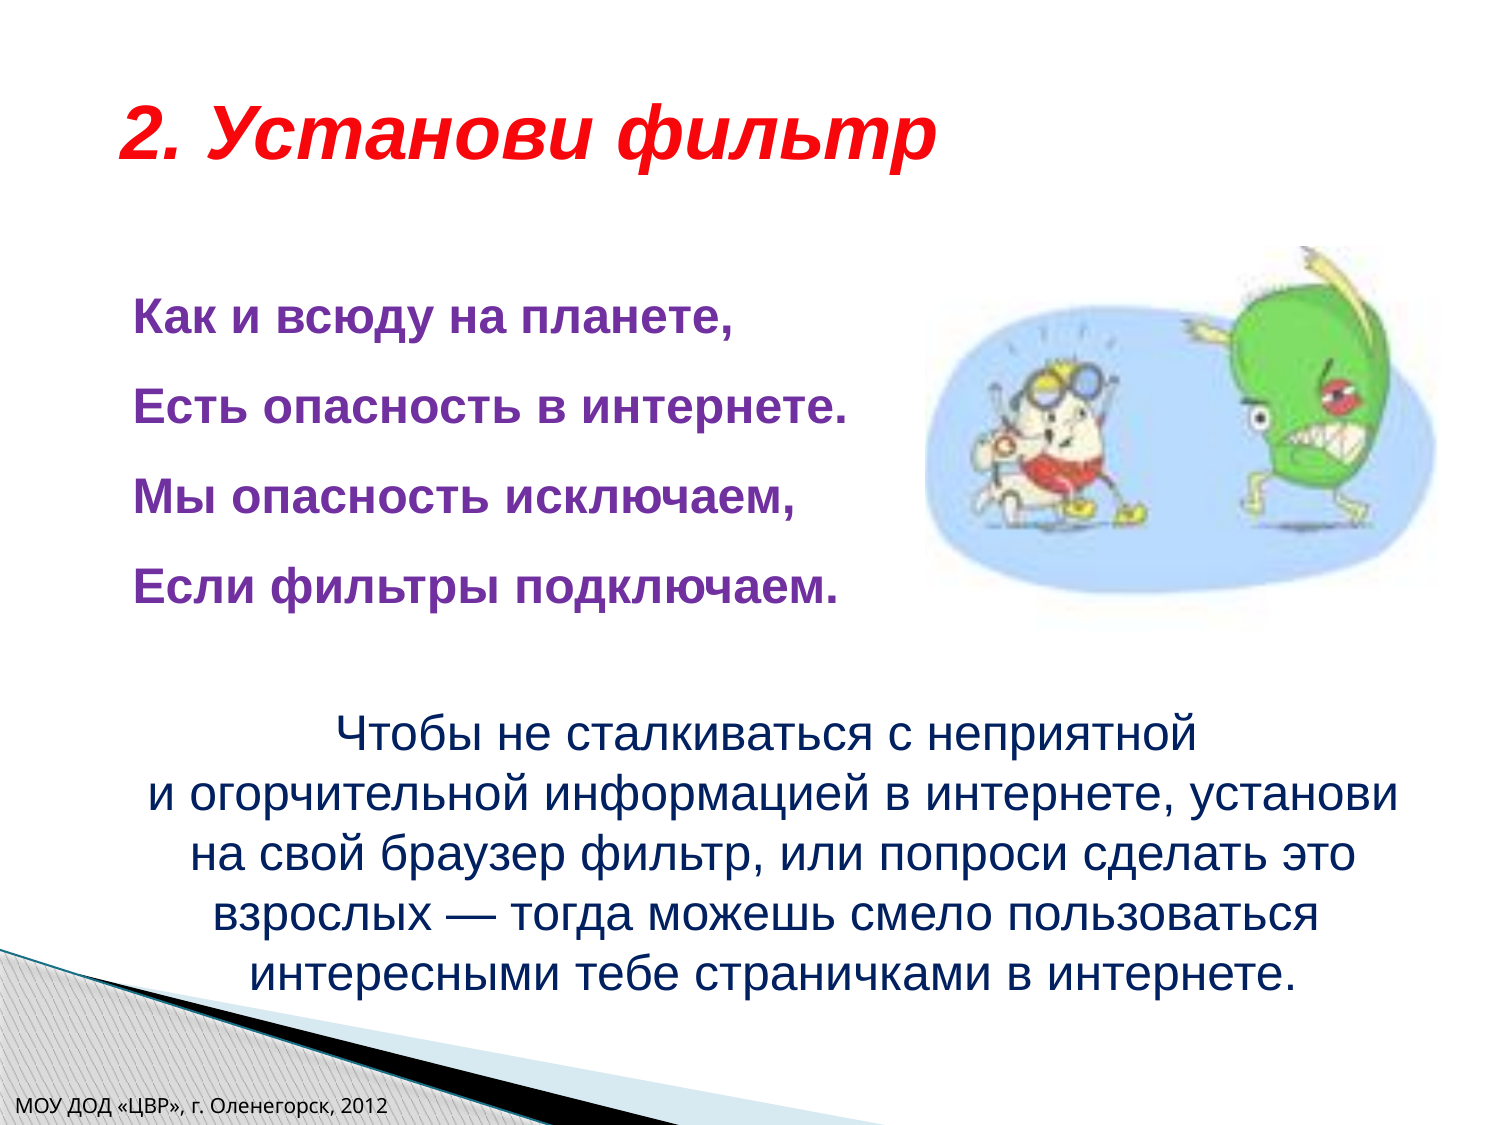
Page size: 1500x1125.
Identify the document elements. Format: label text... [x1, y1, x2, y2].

text_box Чтобы не сталкиваться с неприятной и огорчительной информацией в интернете, установи на свой браузер фильтр, или попроси сделать это взрослых — тогда можешь смело пользоваться интересными тебе страничками в интернете. [70, 692, 1477, 1008]
footer МОУ ДОД «ЦВР», г. Оленегорск, 2012 [0, 1065, 457, 1125]
picture [925, 245, 1466, 633]
title 2. Установи фильтр [105, 35, 1456, 223]
list Как и всюду на планете, Есть опасность в интернете. Мы опасность исключаем, Если фильтры подключаем. [58, 246, 950, 754]
